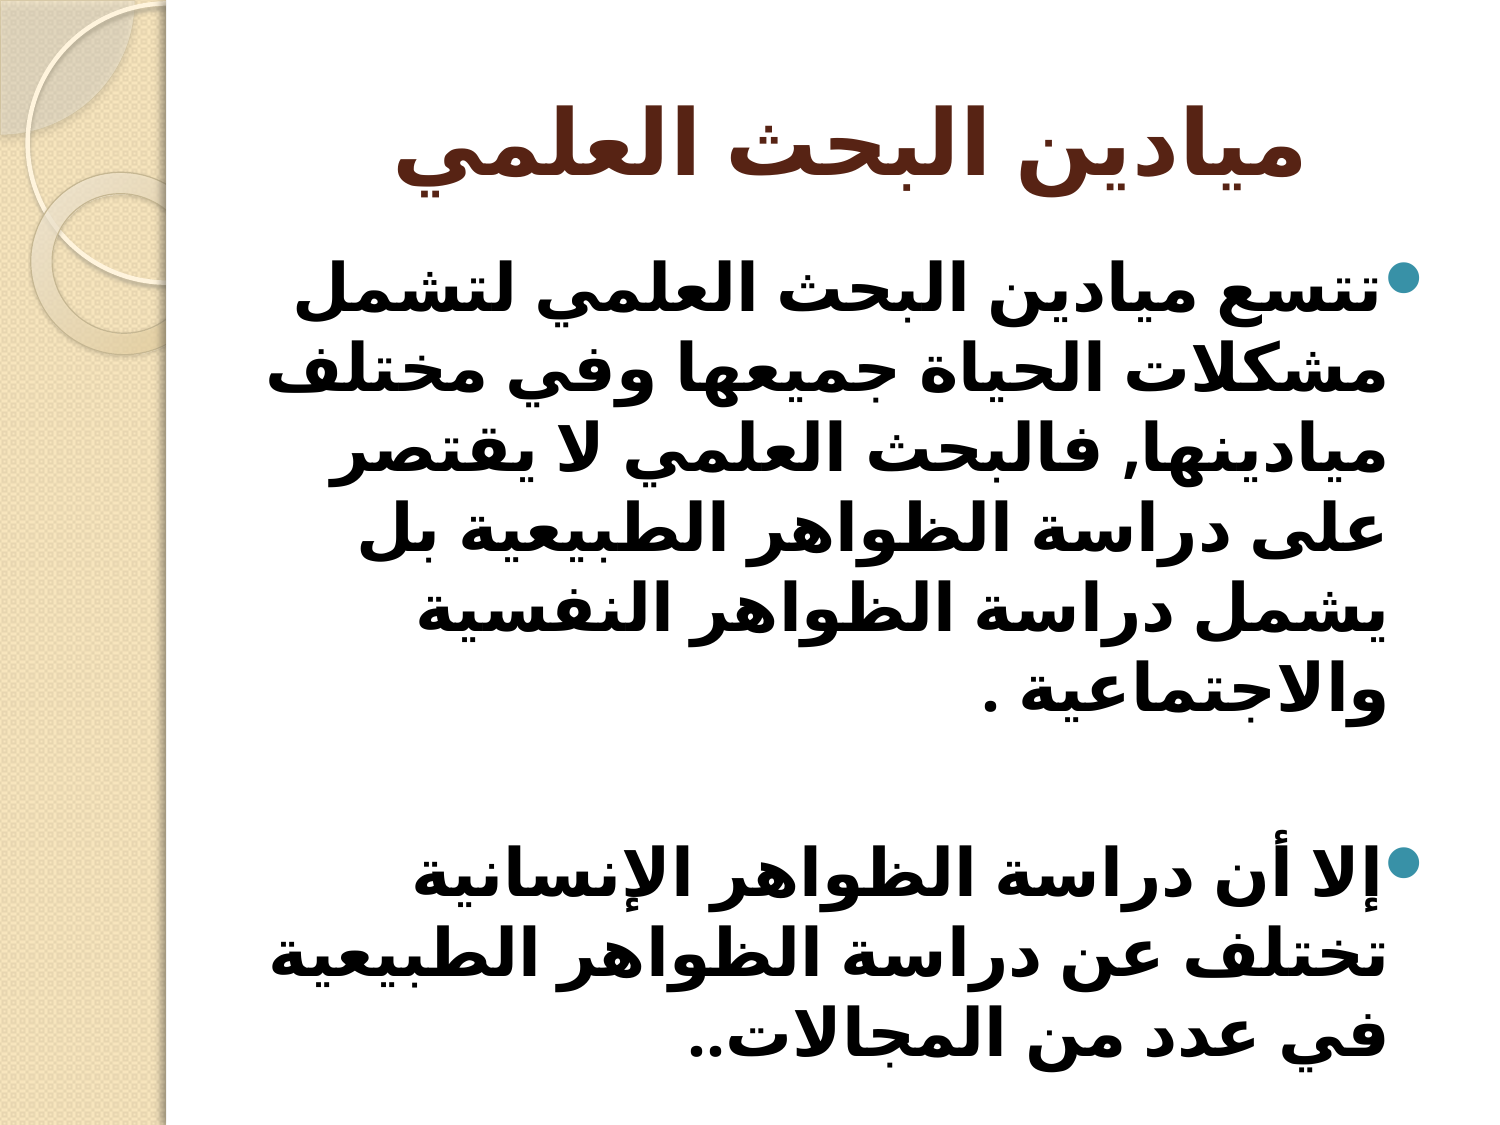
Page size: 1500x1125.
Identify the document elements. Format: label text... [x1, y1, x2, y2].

title ميادين البحث العلمي [235, 45, 1466, 233]
list تتسع ميادين البحث العلمي لتشمل مشكلات الحياة جميعها وفي مختلف ميادينها, فالبحث العلمي لا يقتصر على دراسة الظواهر الطبيعية بل يشمل دراسة الظواهر النفسية والاجتماعية . إلا أن دراسة الظواهر الإنسانية تختلف عن دراسة الظواهر الطبيعية في عدد من المجالات.. [235, 237, 1466, 1025]
